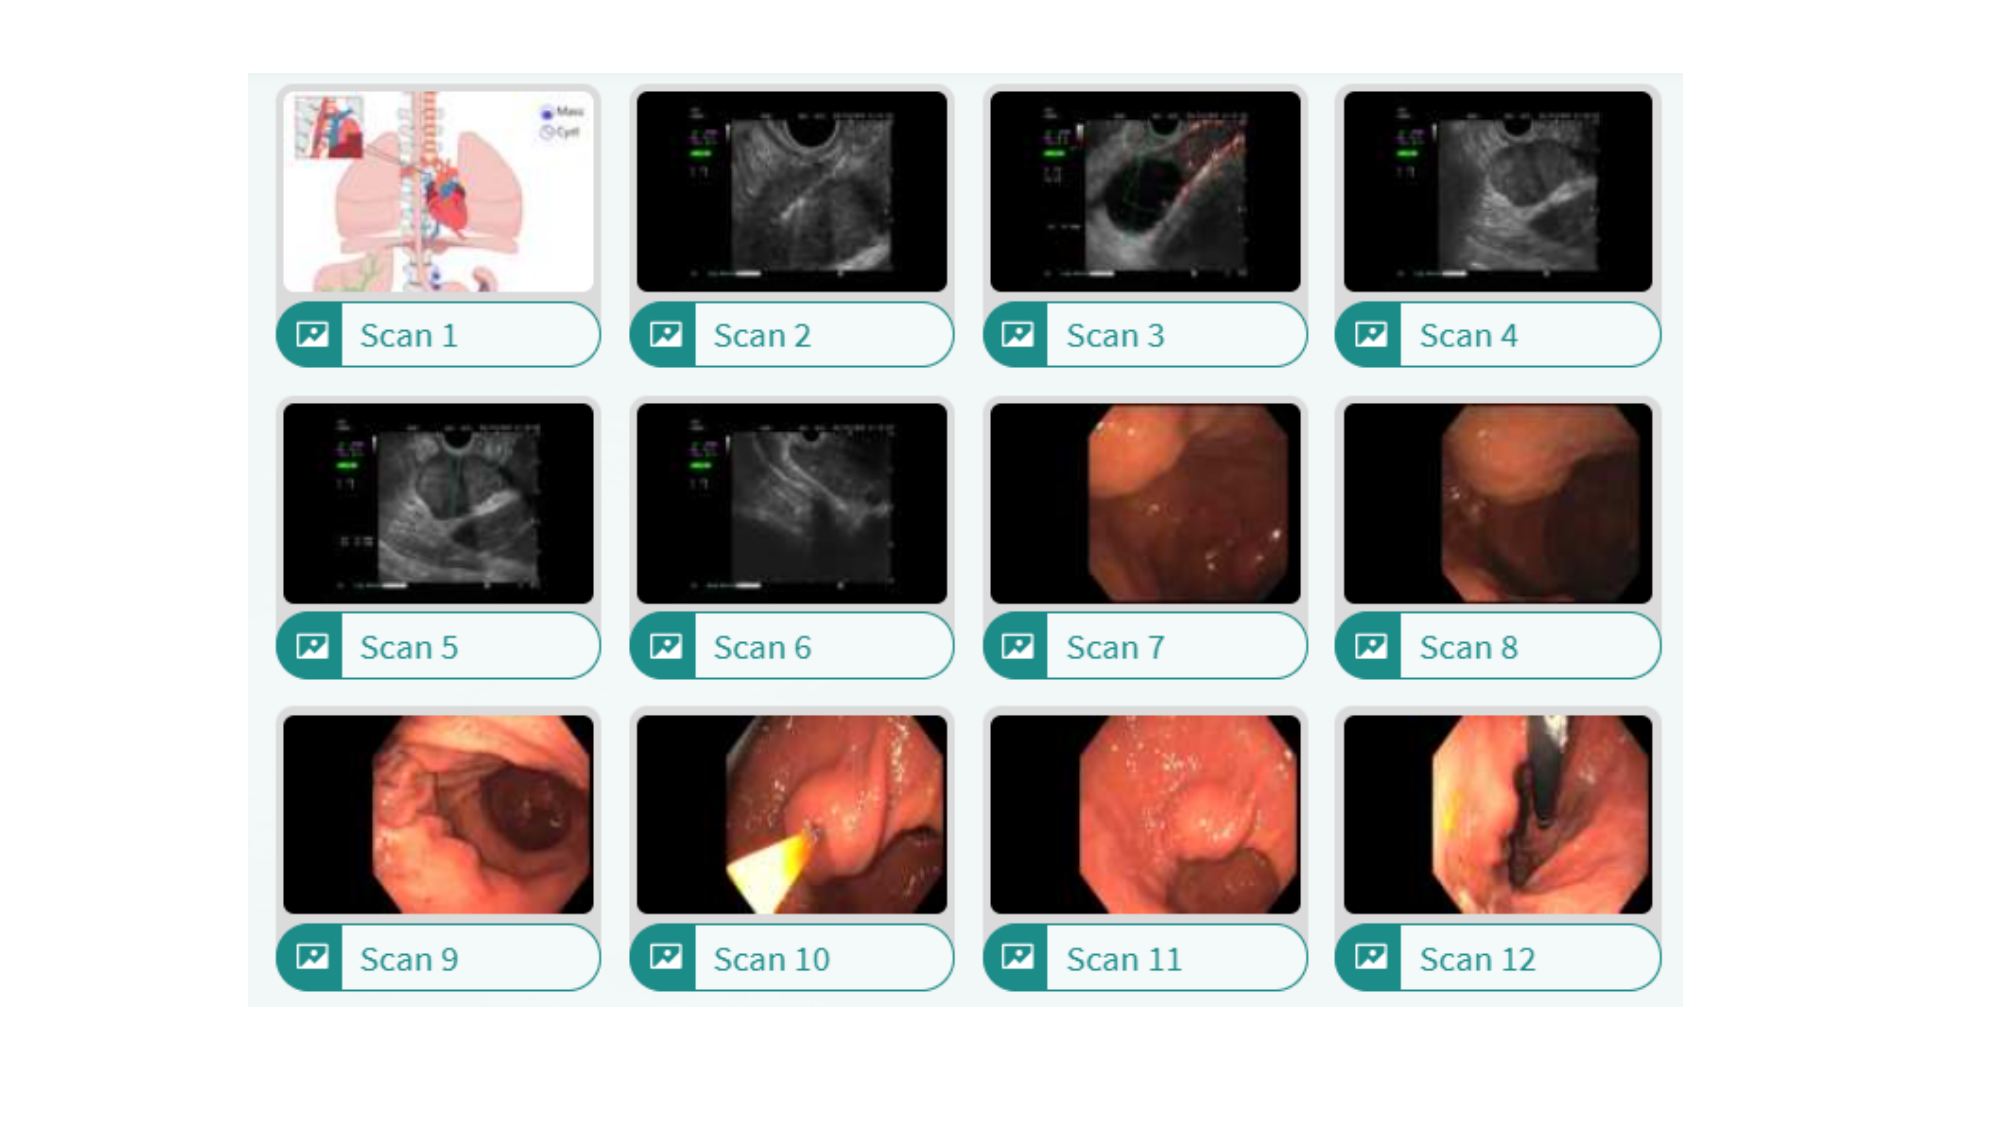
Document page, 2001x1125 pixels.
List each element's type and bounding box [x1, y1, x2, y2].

picture [248, 73, 1683, 1007]
